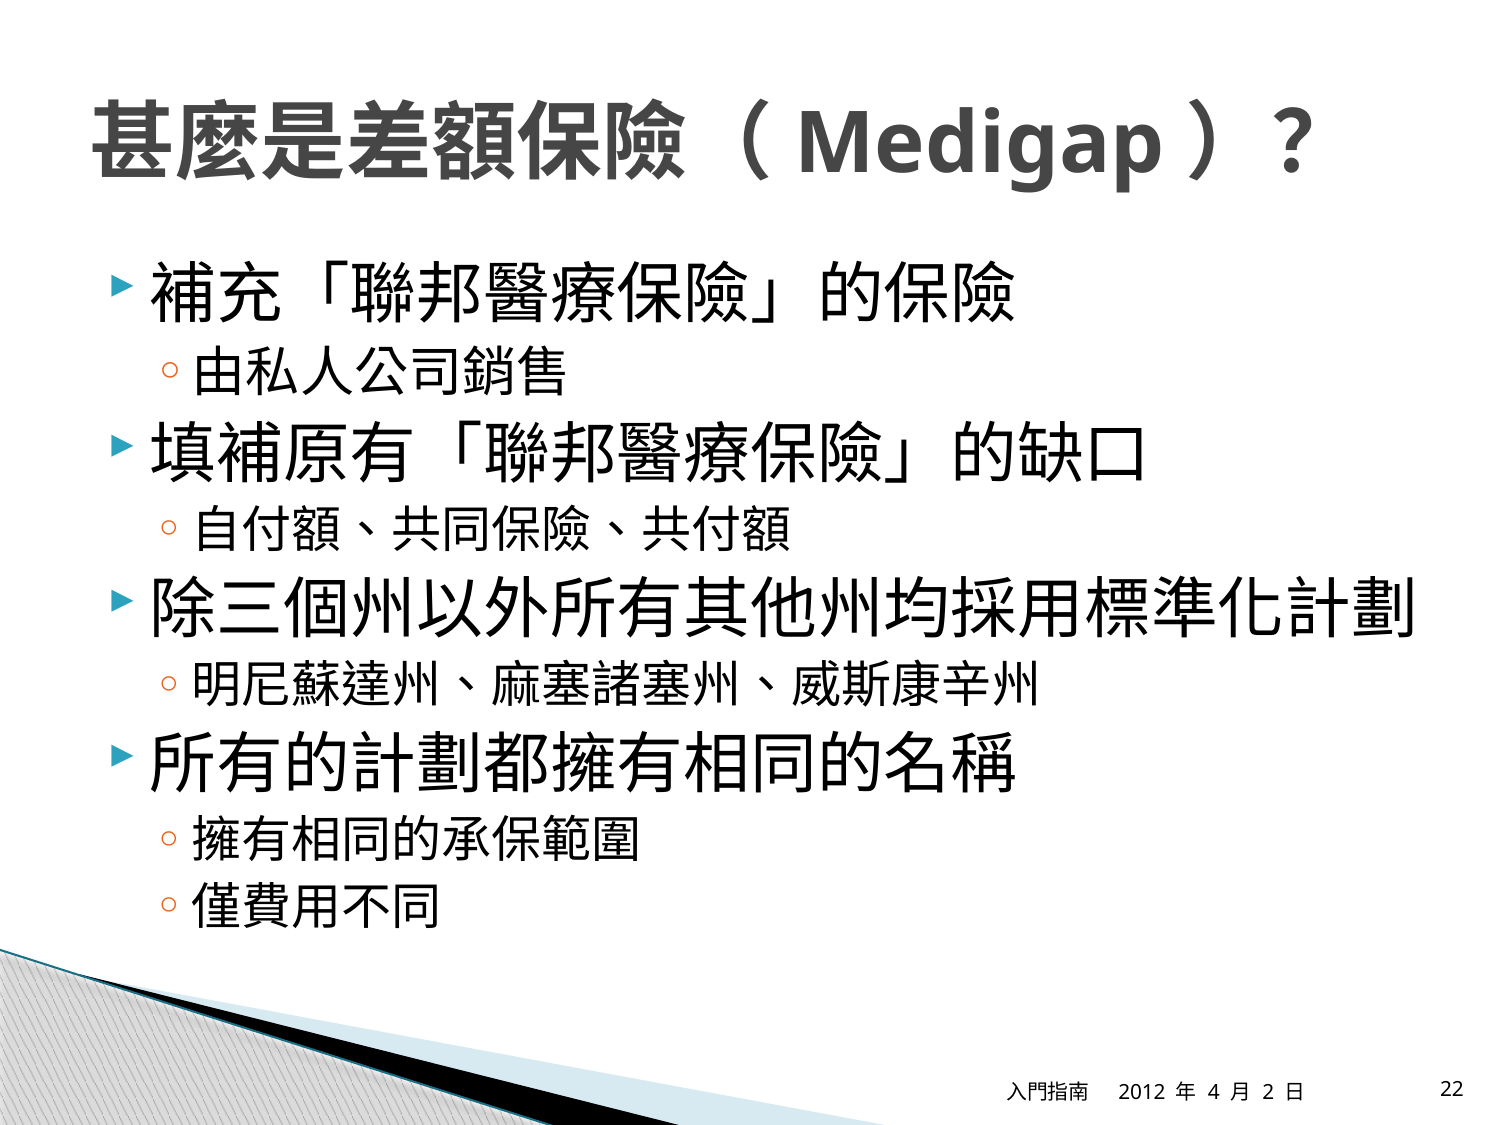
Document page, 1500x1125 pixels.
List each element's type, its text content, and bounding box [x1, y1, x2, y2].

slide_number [1105, 1051, 1418, 1112]
footer 入門指南 [718, 1051, 1105, 1112]
title 甚麼是差額保險（Medigap）？ [75, 45, 1425, 233]
list 補充「聯邦醫療保險」的保險 由私人公司銷售 填補原有「聯邦醫療保險」的缺口 自付額、共同保險、共付額 除三個州以外所有其他州均採用標準化計劃 明尼蘇達州、麻塞諸塞州、威斯康辛州 所有的計劃都擁有相同的名稱 擁有相同的承保範圍 僅費用不同 [75, 243, 1450, 986]
slide_number 22 [1418, 1051, 1479, 1112]
